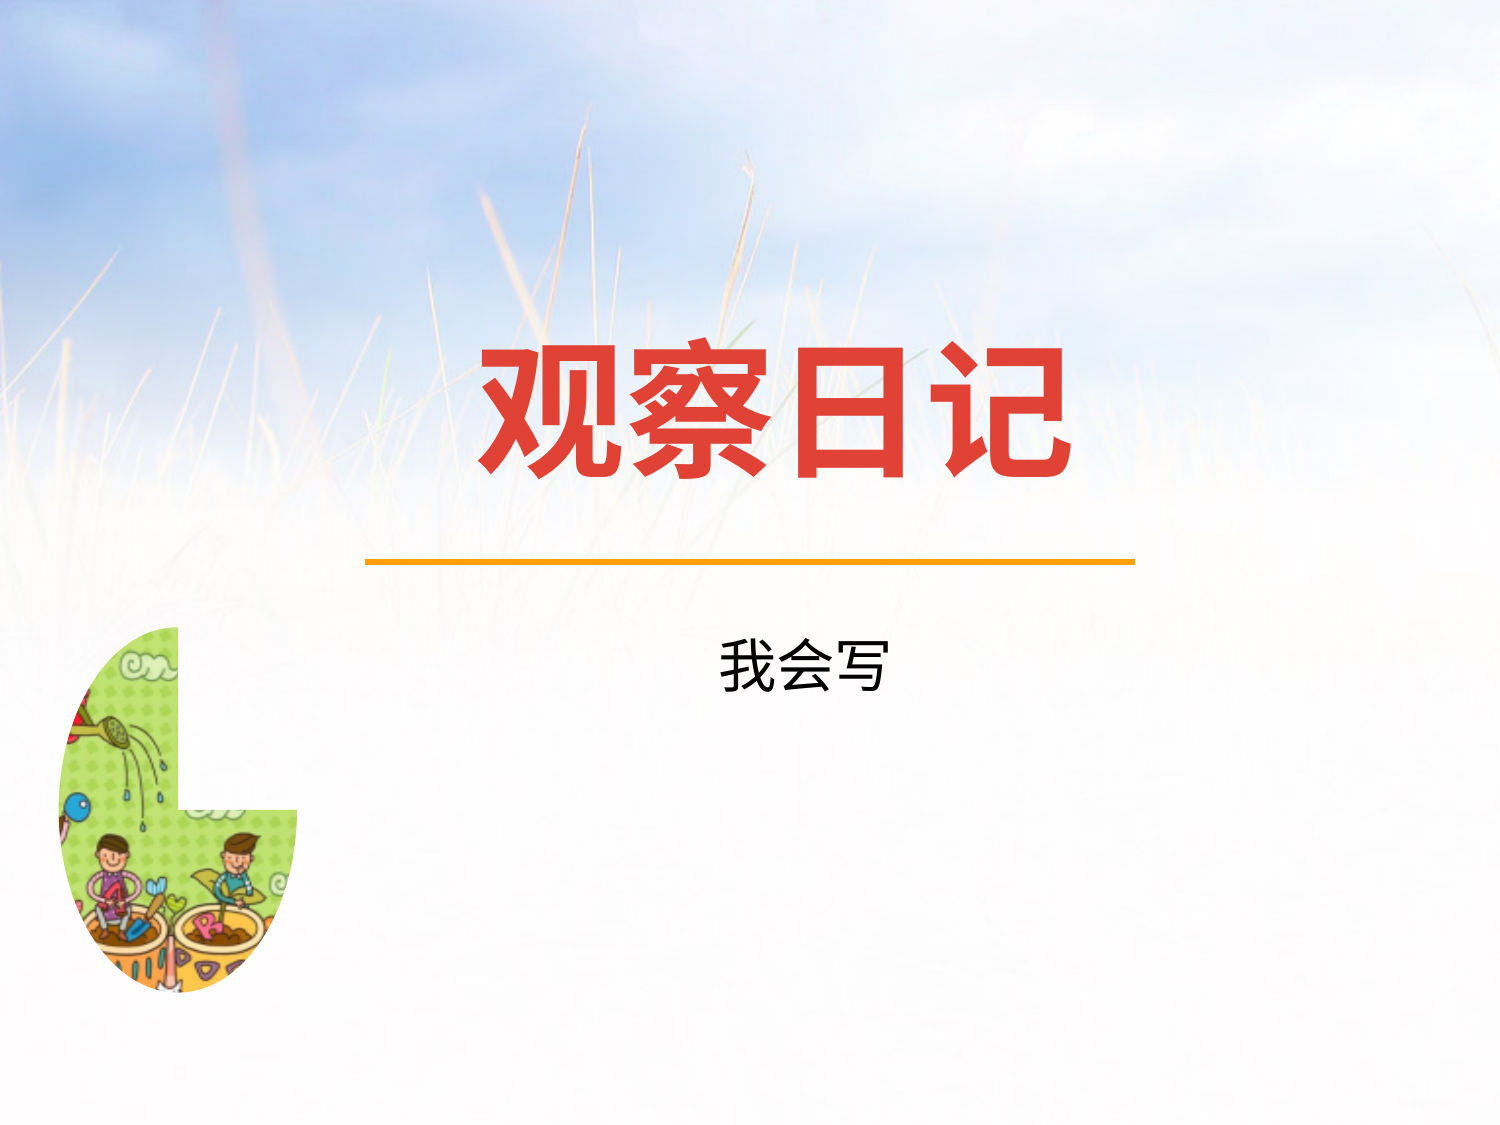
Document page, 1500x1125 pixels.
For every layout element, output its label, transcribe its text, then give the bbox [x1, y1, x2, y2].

picture [0, 0, 1500, 1125]
text_box 观察日记 [461, 309, 1091, 504]
text_box 我会写 [703, 621, 1062, 707]
